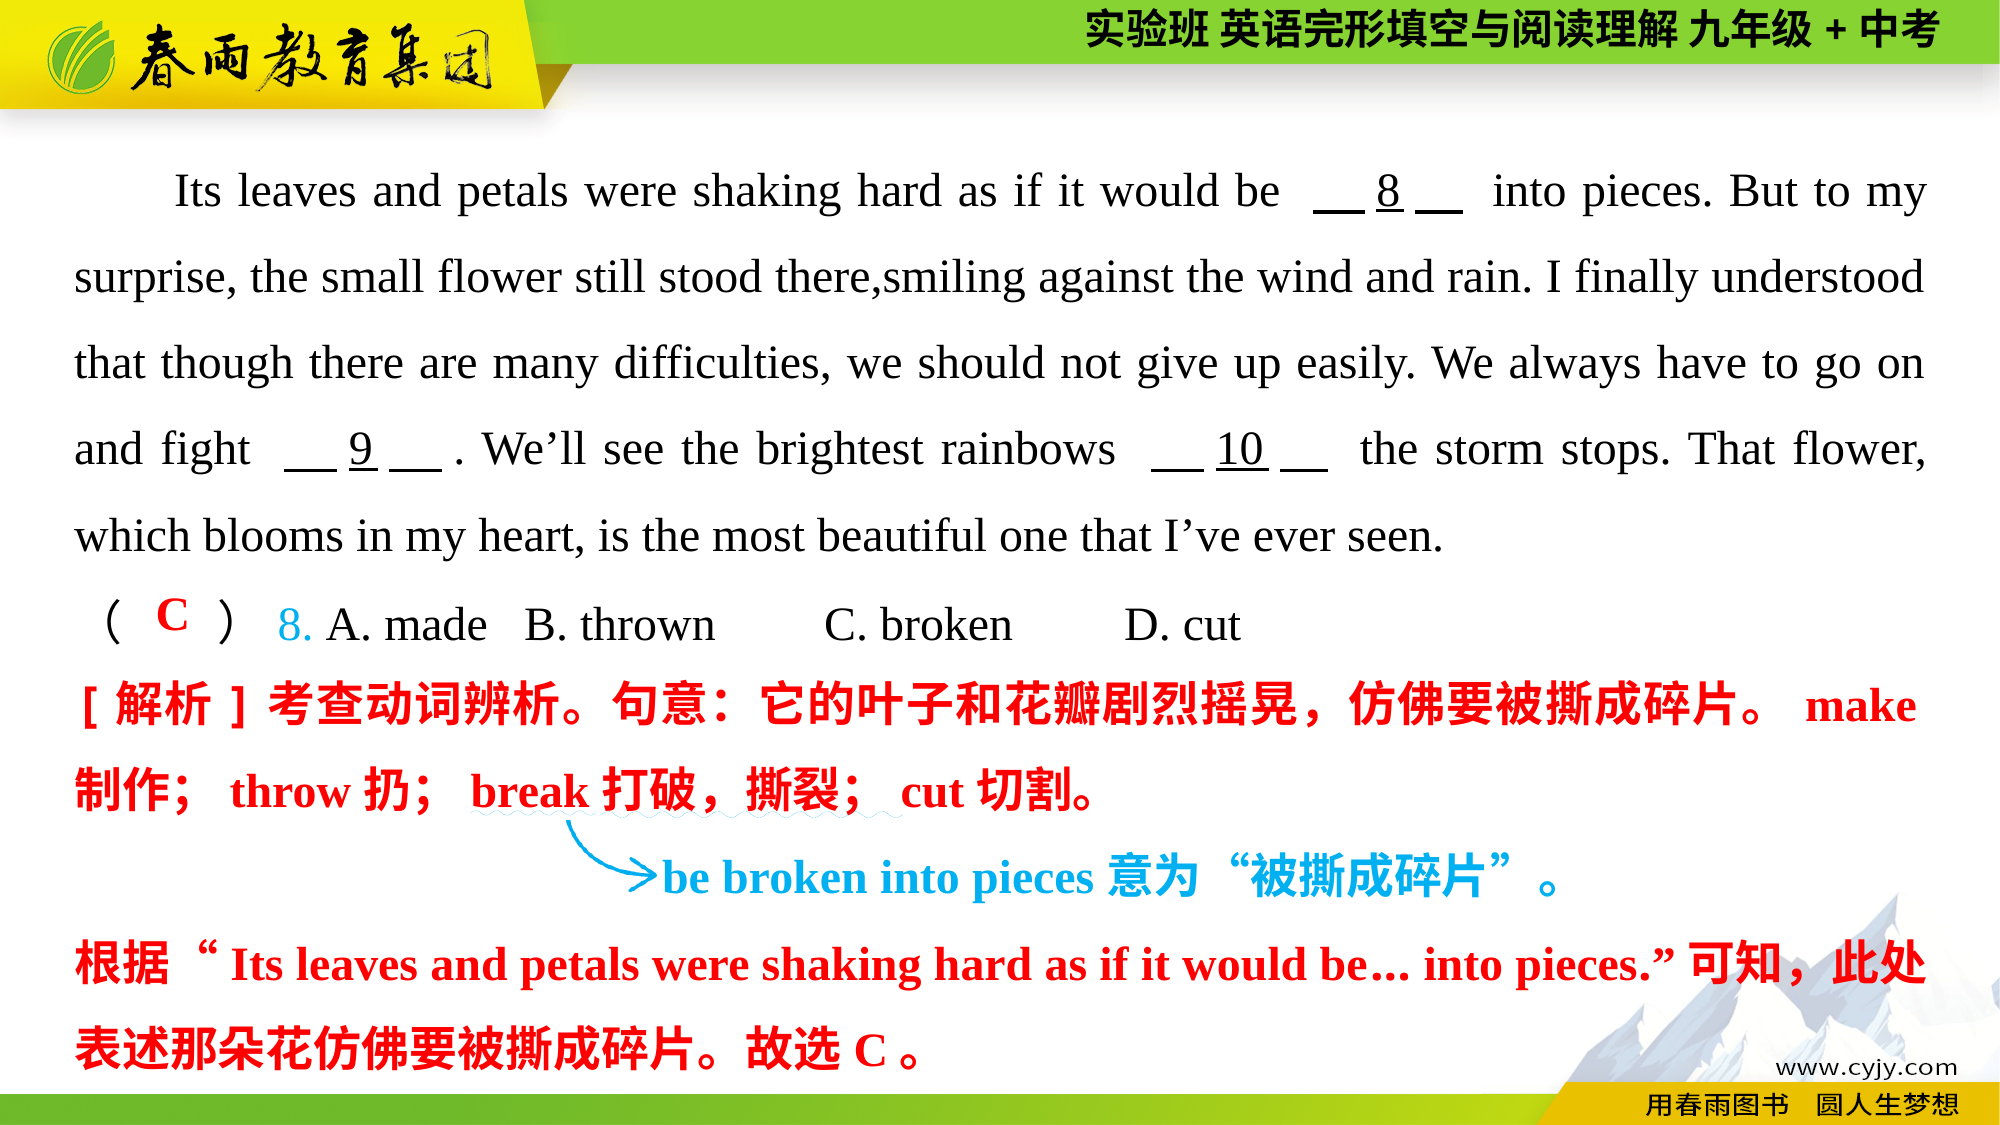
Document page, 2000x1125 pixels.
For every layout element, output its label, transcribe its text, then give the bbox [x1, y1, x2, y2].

list Its leaves and petals were shaking hard as if it would be 8 into pieces. But to my surprise, the small flower still stood there,smiling against the wind and rain. I finally understood that though there are many difficulties, we should not give up easily. We always have to go on and fight 9 . We’ll see the brightest rainbows 10 the storm stops. That flower, which blooms in my heart, is the most beautiful one that I’ve ever seen. [59, 122, 1944, 556]
text_box [解析]考查动词辨析。句意：它的叶子和花瓣剧烈摇晃，仿佛要被撕成碎片。make制作；throw扔；break打破，撕裂；cut切割。 be broken into pieces意为“被撕成碎片”。 根据“Its leaves and petals were shaking hard as if it would be... into pieces.”可知，此处表述那朵花仿佛要被撕成碎片。故选C。 [59, 658, 1944, 1084]
text_box （ ）8. A. made B. thrown C. broken D. cut [59, 556, 1944, 658]
picture [0, 0, 2000, 1125]
text_box C [140, 575, 206, 648]
